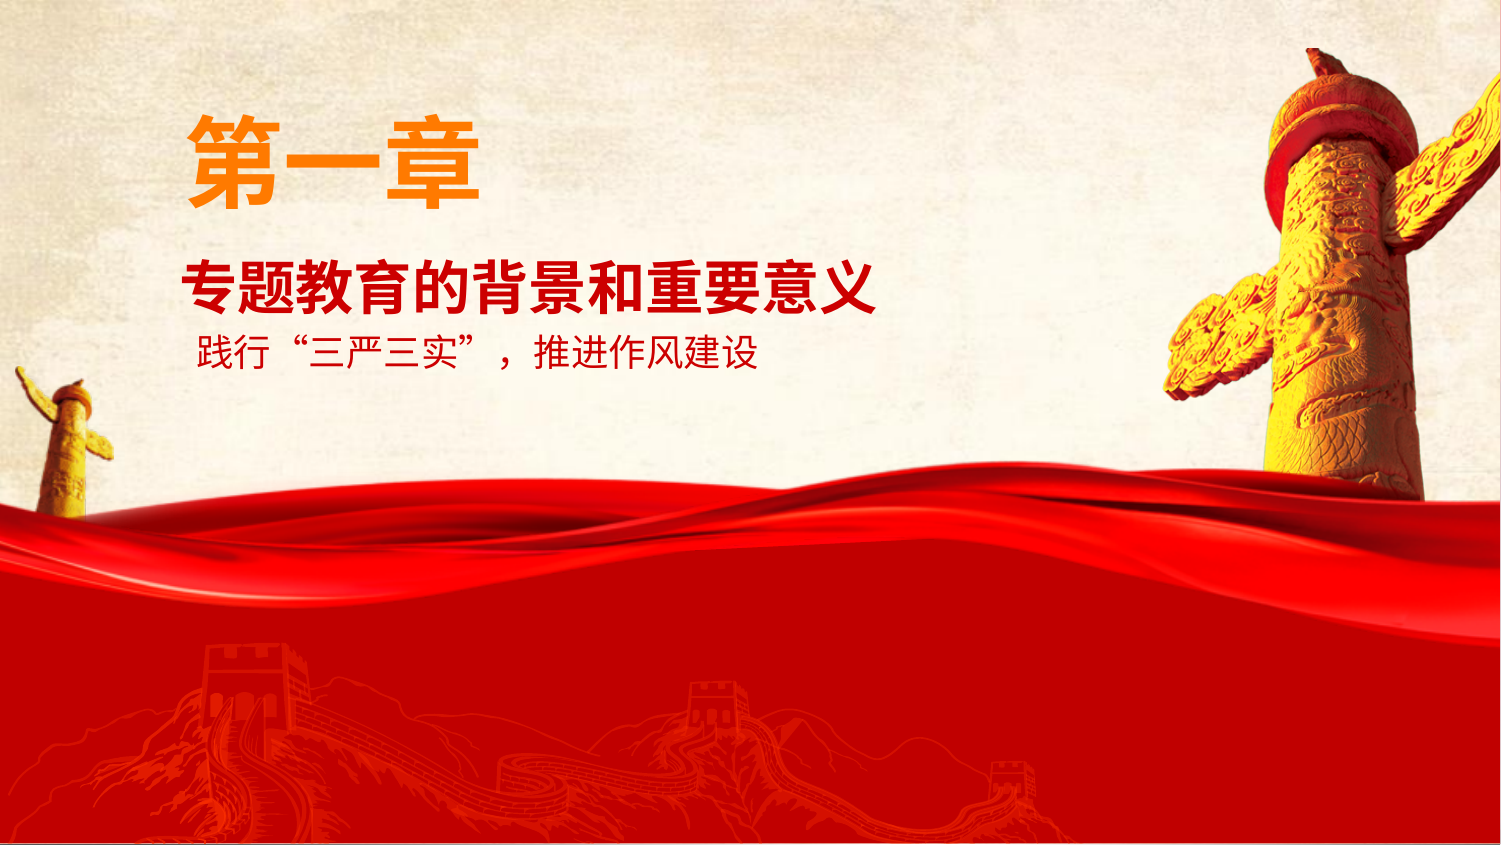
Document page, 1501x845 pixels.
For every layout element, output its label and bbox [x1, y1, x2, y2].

picture [0, 0, 1501, 365]
text_box [0, 365, 1501, 844]
